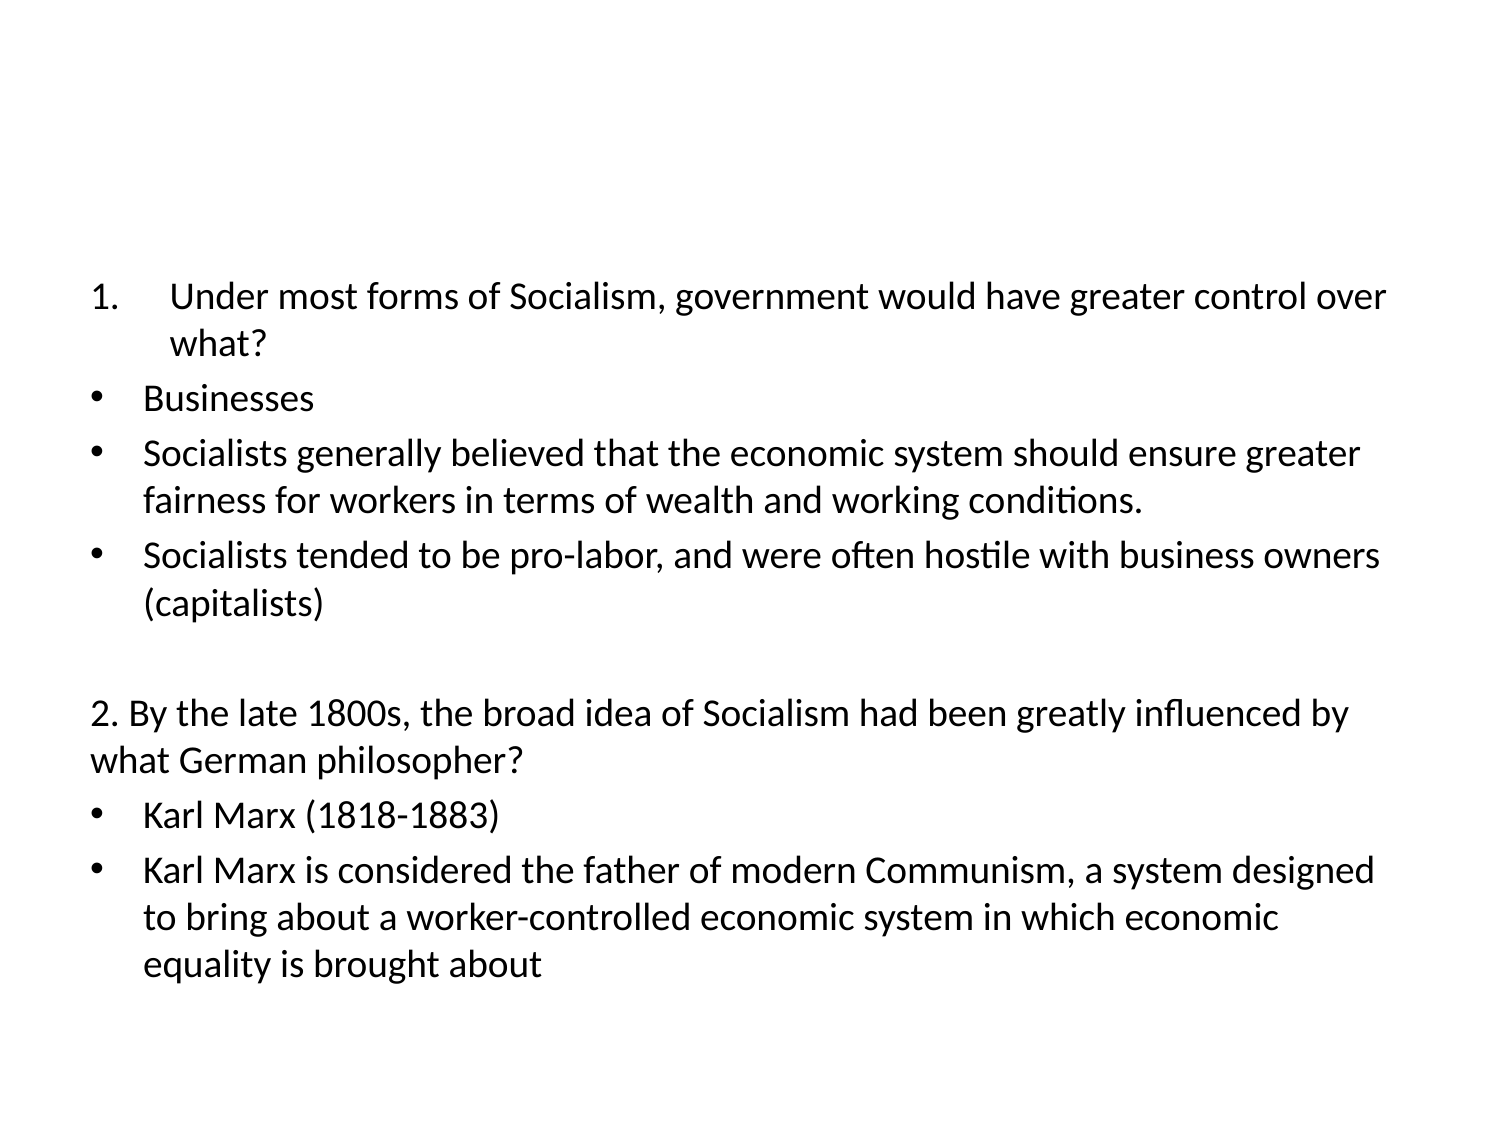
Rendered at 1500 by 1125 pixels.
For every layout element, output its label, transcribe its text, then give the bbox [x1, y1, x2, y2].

list Under most forms of Socialism, government would have greater control over what? Businesses Socialists generally believed that the economic system should ensure greater fairness for workers in terms of wealth and working conditions. Socialists tended to be pro-labor, and were often hostile with business owners (capitalists) 2. By the late 1800s, the broad idea of Socialism had been greatly influenced by what German philosopher? Karl Marx (1818-1883) Karl Marx is considered the father of modern Communism, a system designed to bring about a worker-controlled economic system in which economic equality is brought about [75, 262, 1425, 1005]
